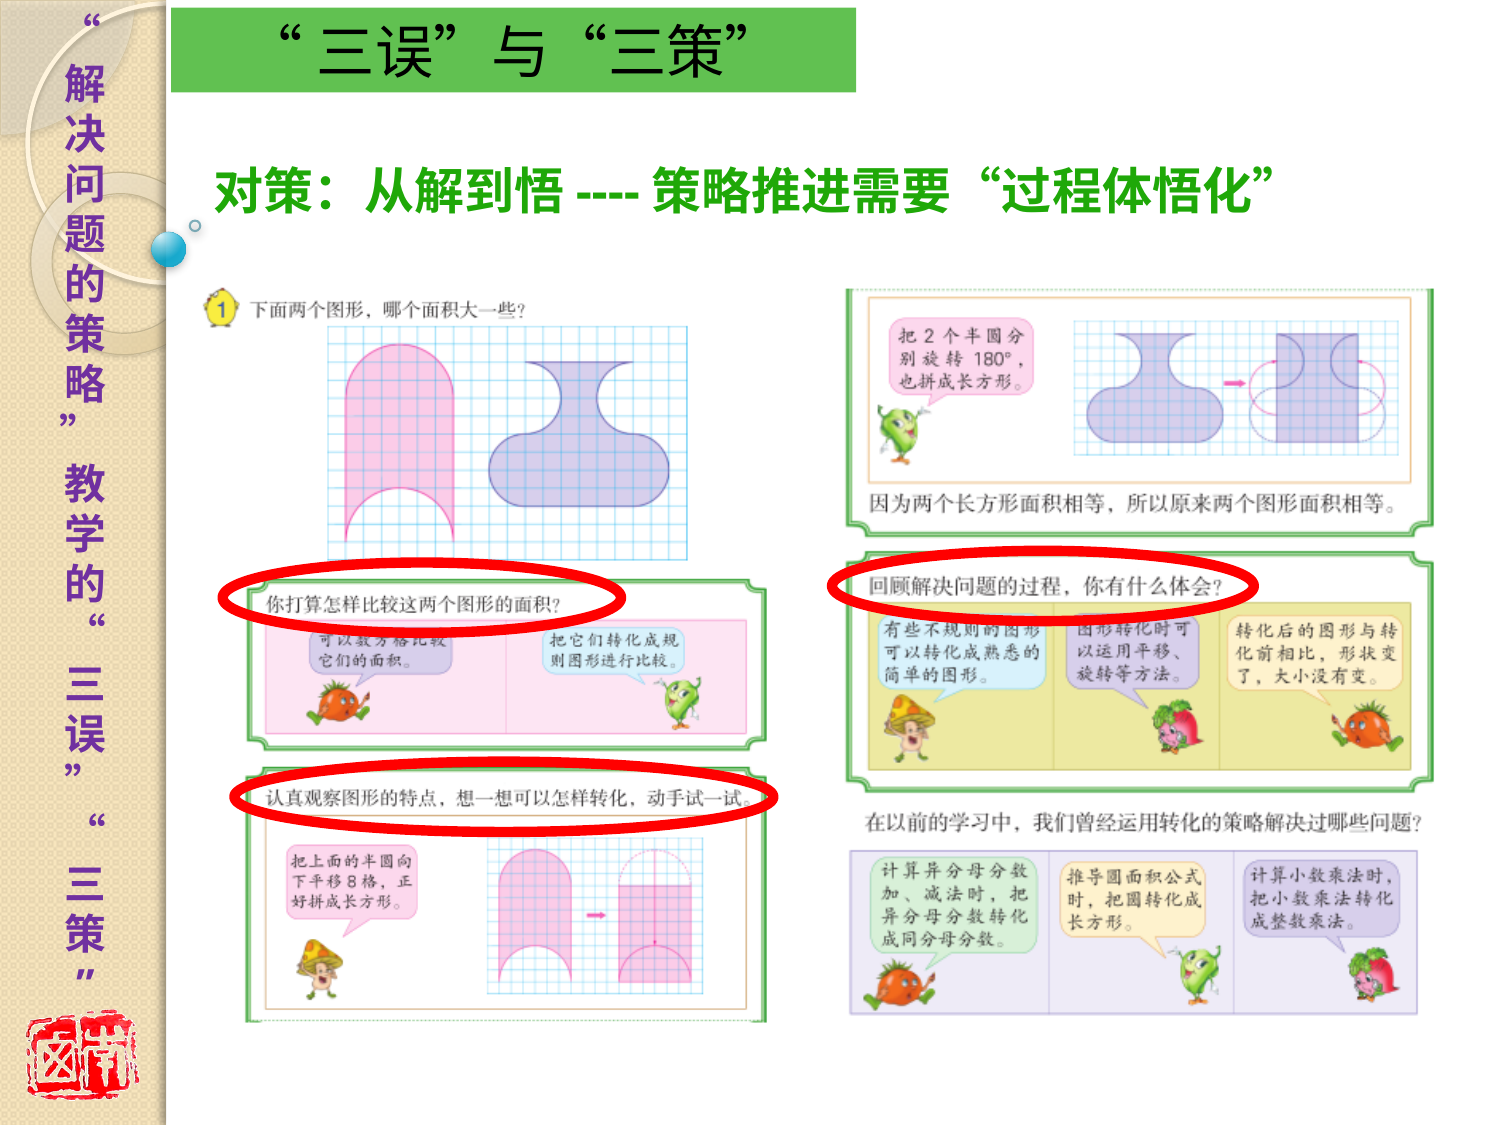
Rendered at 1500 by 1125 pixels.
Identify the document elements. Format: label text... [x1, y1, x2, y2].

text_box “解决问题的策略 ”教学的“三误”“三策 ” [35, 0, 136, 1003]
text_box [829, 576, 836, 596]
picture [23, 1006, 142, 1102]
picture [843, 280, 1442, 1027]
picture [198, 280, 774, 1027]
text_box “三误”与“三策” [171, 7, 857, 93]
text_box 对策：从解到悟----策略推进需要“过程体悟化” [199, 152, 1393, 228]
